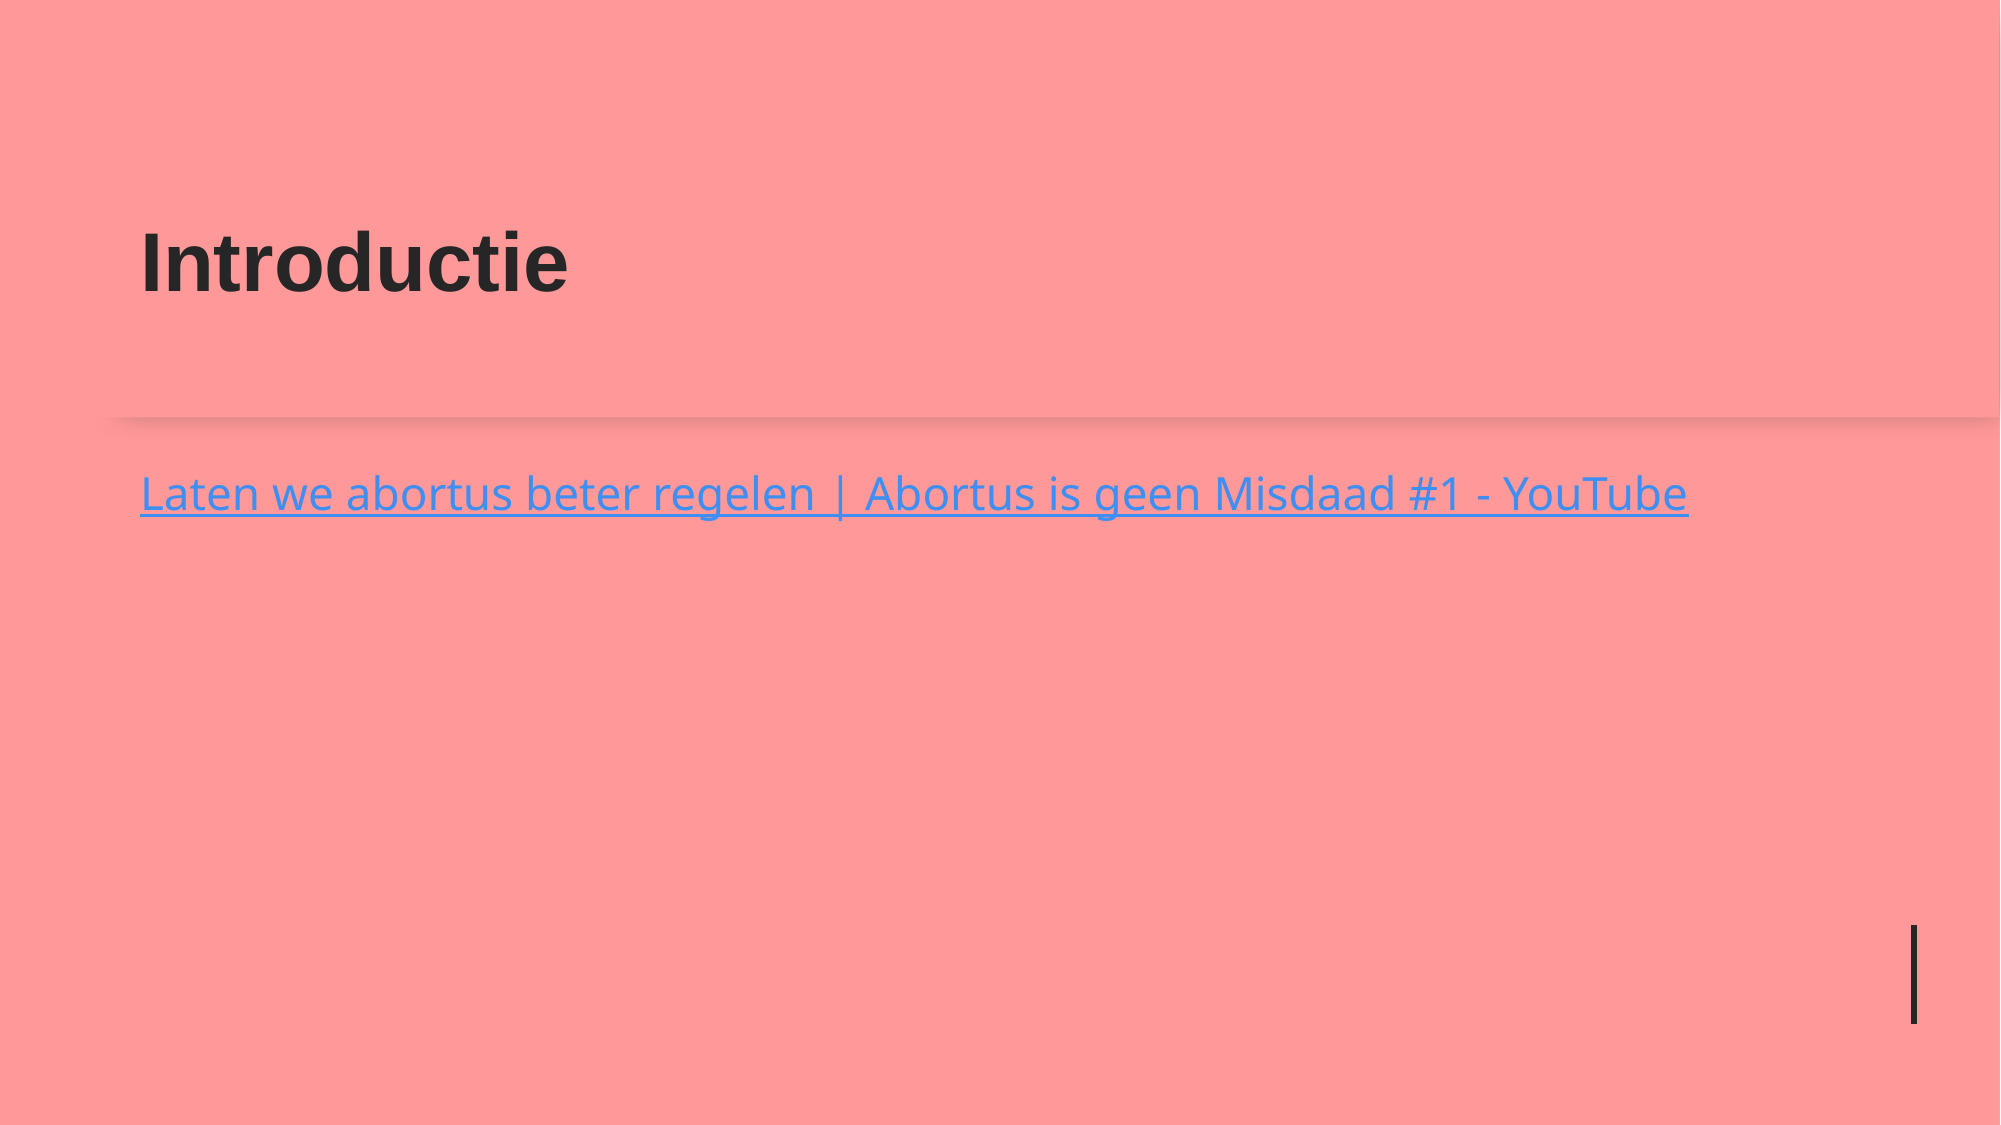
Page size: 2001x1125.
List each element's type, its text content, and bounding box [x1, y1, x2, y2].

title Introductie [124, 140, 1828, 376]
list Laten we abortus beter regelen | Abortus is geen Misdaad #1 - YouTube [124, 451, 1828, 987]
